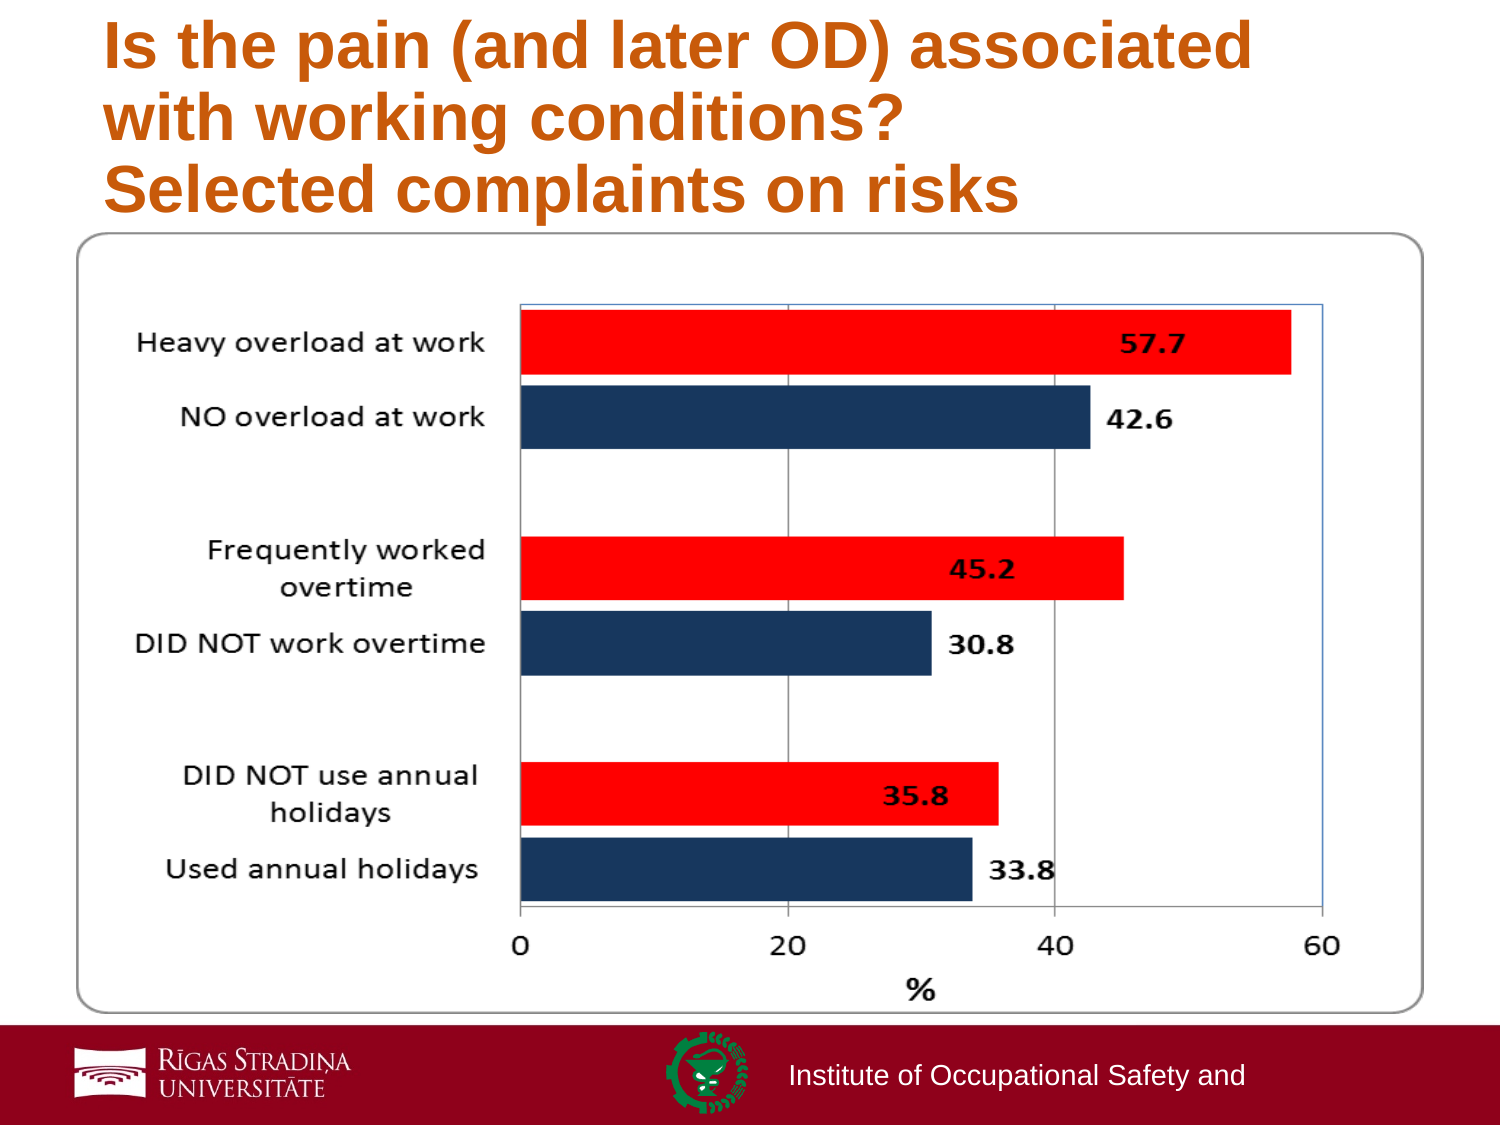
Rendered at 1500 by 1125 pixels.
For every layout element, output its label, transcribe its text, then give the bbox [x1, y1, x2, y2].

title Is the pain (and later OD) associated with working conditions? Selected complaints on risks [88, 30, 1366, 207]
picture [0, 0, 1500, 1125]
